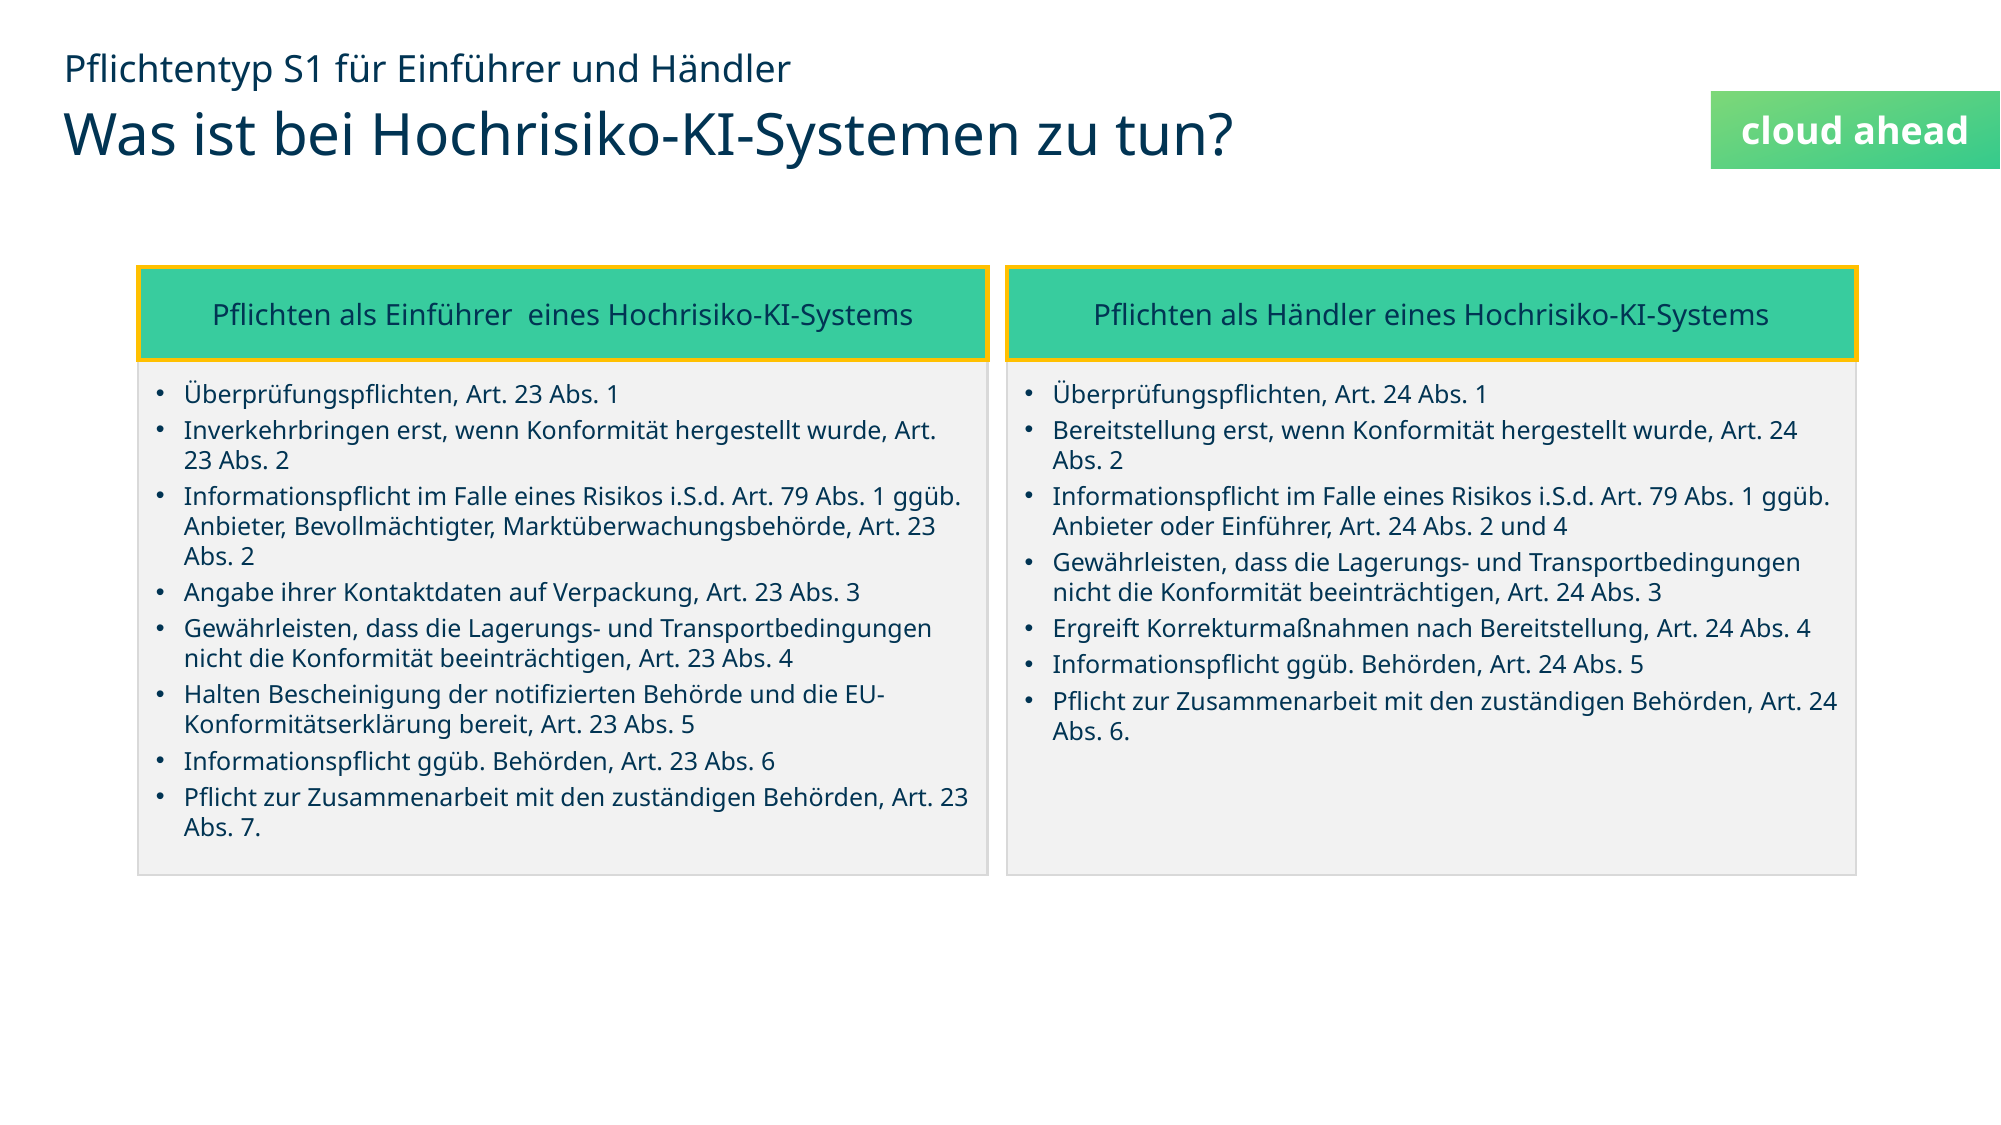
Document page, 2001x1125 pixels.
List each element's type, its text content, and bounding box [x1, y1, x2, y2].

text_box Pflichtentyp S1 für Einführer und Händler [49, 37, 1203, 98]
text_box Überprüfungspflichten, Art. 24 Abs. 1 Bereitstellung erst, wenn Konformität hergestellt wurde, Art. 24 Abs. 2 Informationspflicht im Falle eines Risikos i.S.d. Art. 79 Abs. 1 ggüb. Anbieter oder Einführer, Art. 24 Abs. 2 und 4 Gewährleisten, dass die Lagerungs- und Transportbedingungen nicht die Konformität beeinträchtigen, Art. 24 Abs. 3 Ergreift Korrekturmaßnahmen nach Bereitstellung, Art. 24 Abs. 4 Informationspflicht ggüb. Behörden, Art. 24 Abs. 5 Pflicht zur Zusammenarbeit mit den zuständigen Behörden, Art. 24 Abs. 6. [1006, 361, 1857, 876]
text_box Pflichten als Händler eines Hochrisiko-KI-Systems [1006, 266, 1857, 361]
text_box Pflichten als Einführer eines Hochrisiko-KI-Systems [137, 266, 989, 361]
text_box Was ist bei Hochrisiko-KI-Systemen zu tun? [49, 67, 1803, 197]
text_box Überprüfungspflichten, Art. 23 Abs. 1 Inverkehrbringen erst, wenn Konformität hergestellt wurde, Art. 23 Abs. 2 Informationspflicht im Falle eines Risikos i.S.d. Art. 79 Abs. 1 ggüb. Anbieter, Bevollmächtigter, Marktüberwachungsbehörde, Art. 23 Abs. 2 Angabe ihrer Kontaktdaten auf Verpackung, Art. 23 Abs. 3 Gewährleisten, dass die Lagerungs- und Transportbedingungen nicht die Konformität beeinträchtigen, Art. 23 Abs. 4 Halten Bescheinigung der notifizierten Behörde und die EU-Konformitätserklärung bereit, Art. 23 Abs. 5 Informationspflicht ggüb. Behörden, Art. 23 Abs. 6 Pflicht zur Zusammenarbeit mit den zuständigen Behörden, Art. 23 Abs. 7. [137, 361, 989, 876]
